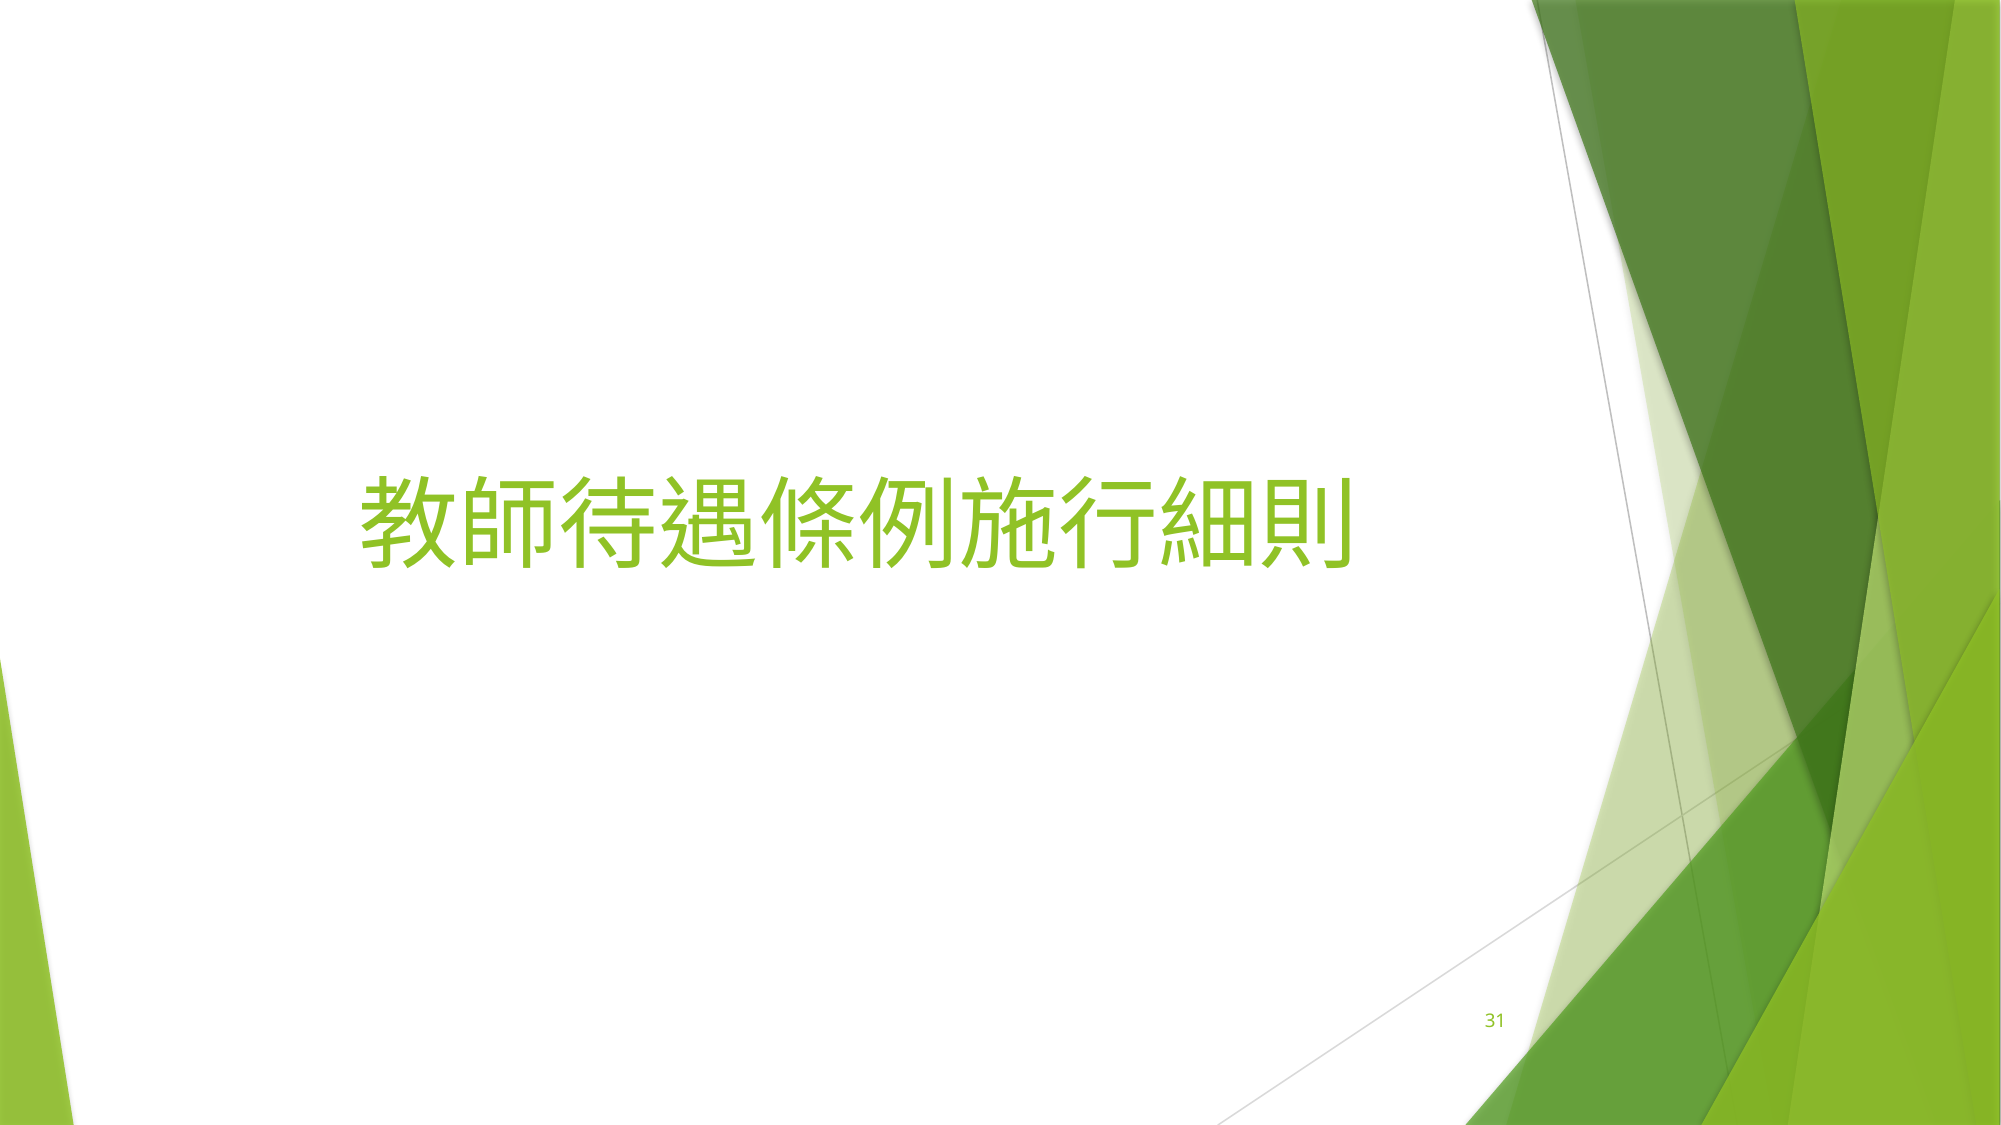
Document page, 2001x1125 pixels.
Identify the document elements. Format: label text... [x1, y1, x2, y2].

title 教師待遇條例施行細則 [153, 453, 1565, 671]
slide_number 31 [1409, 991, 1522, 1051]
